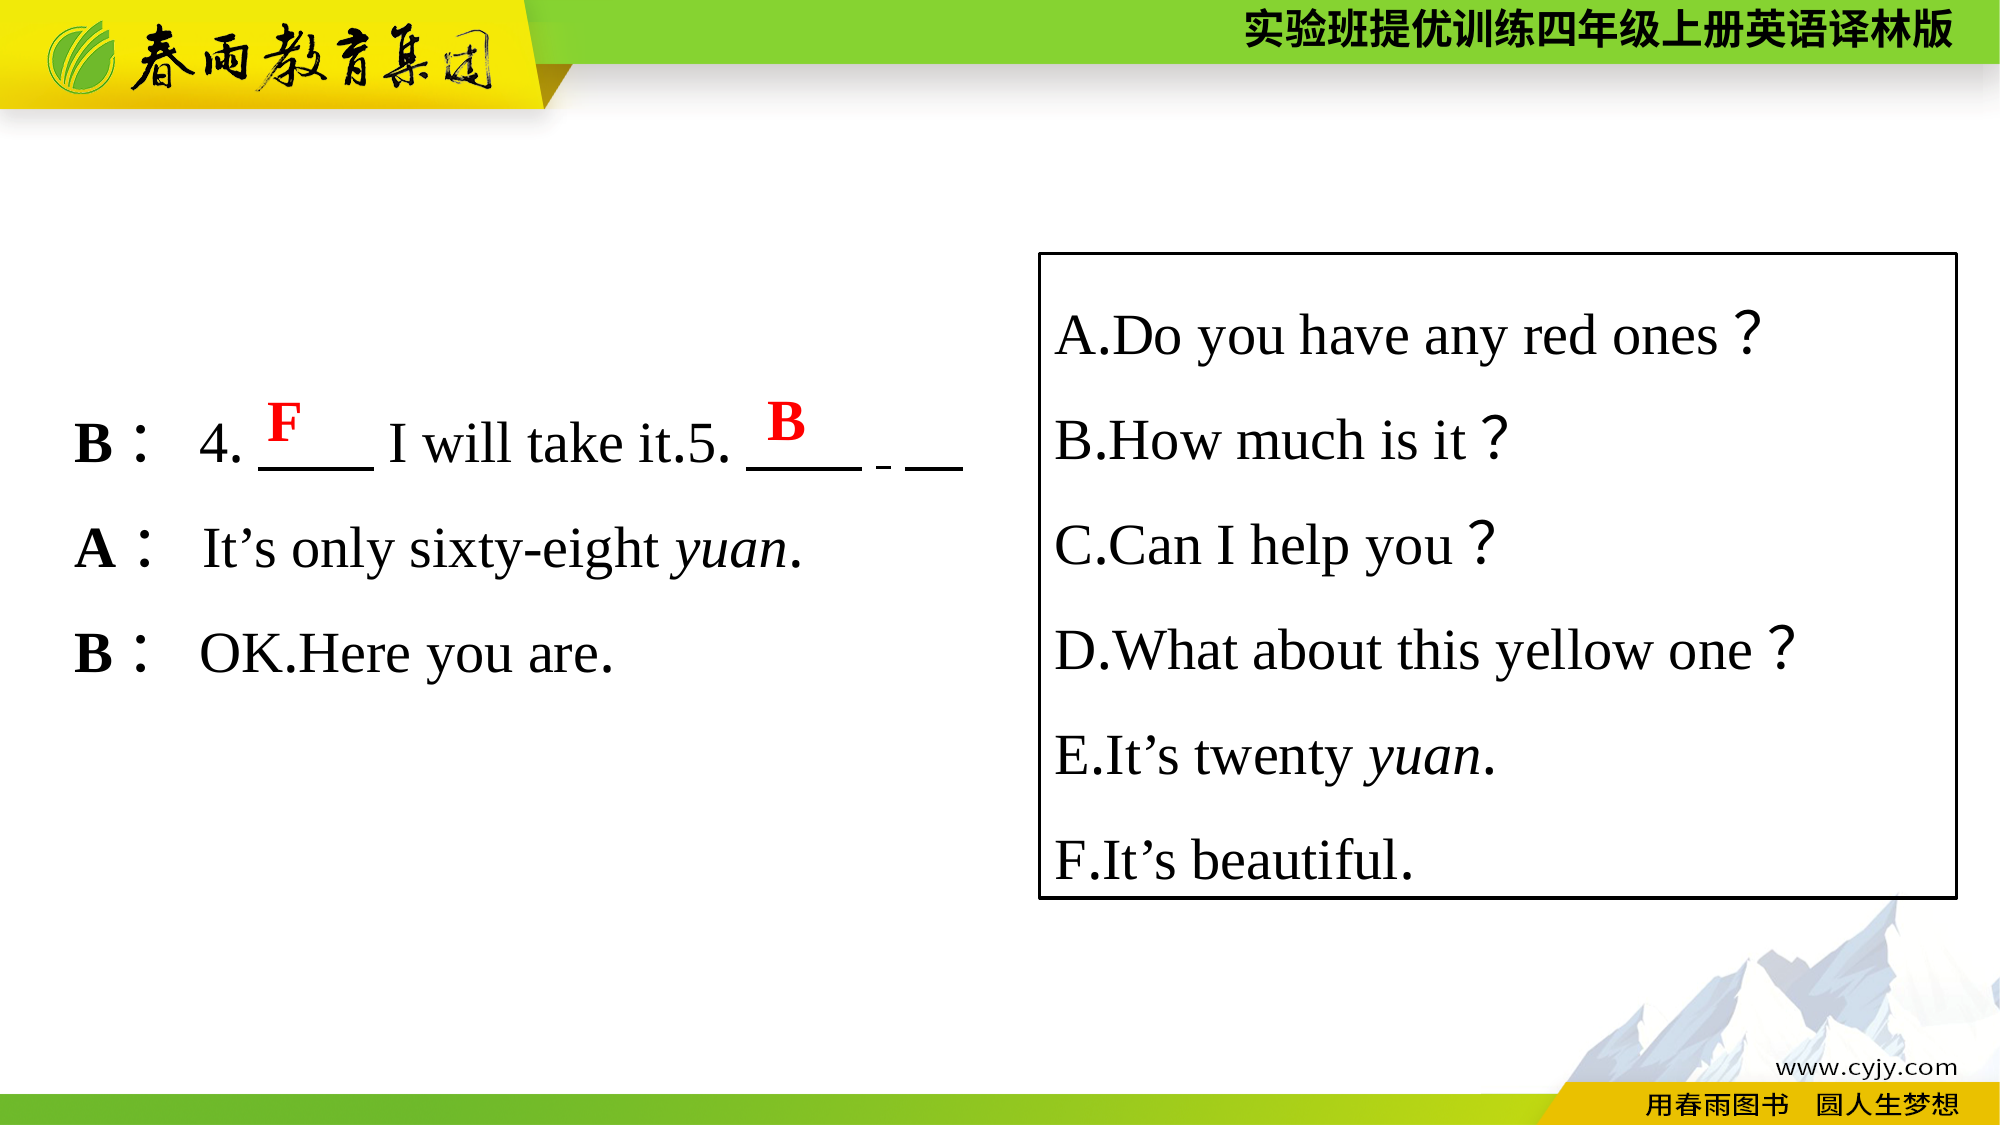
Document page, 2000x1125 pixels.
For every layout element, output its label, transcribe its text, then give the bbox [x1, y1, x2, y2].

text_box B [752, 374, 821, 460]
text_box F [253, 376, 331, 461]
picture [0, 0, 2000, 1125]
list B：4. I will take it.5. . A：It’s only sixty-eight yuan. B：OK.Here you are. [59, 361, 1039, 695]
text_box A.Do you have any red ones？ B.How much is it？ C.Can I help you？ D.What about this yellow one？ E.It’s twenty yuan. F.It’s beautiful. [1039, 253, 1957, 899]
